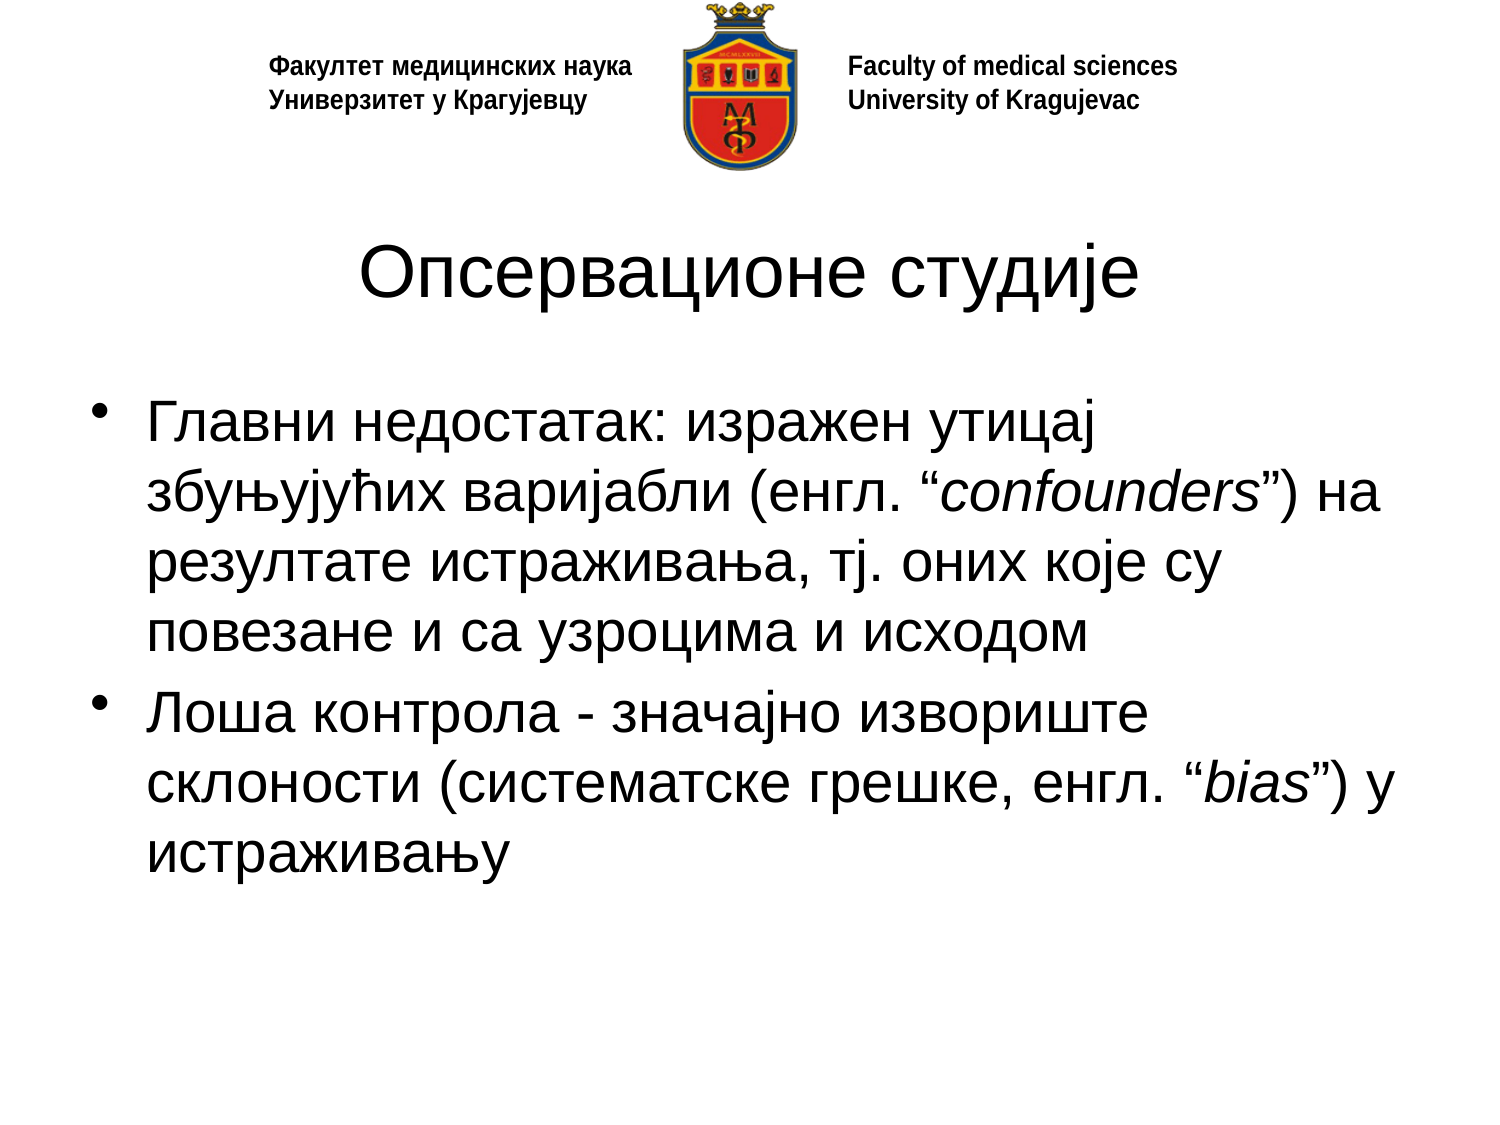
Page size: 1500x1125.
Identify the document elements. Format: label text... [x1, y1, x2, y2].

list Главни недостатак: изражен утицај збуњујућих варијабли (енгл. “confounders”) на резултате истраживања, тј. оних које су повезане и са узроцима и исходом Лоша контрола - значајно извориште склоности (систематске грешке, енгл. “bias”) у истраживању [74, 374, 1426, 1118]
title Опсервационе студије [74, 173, 1426, 362]
